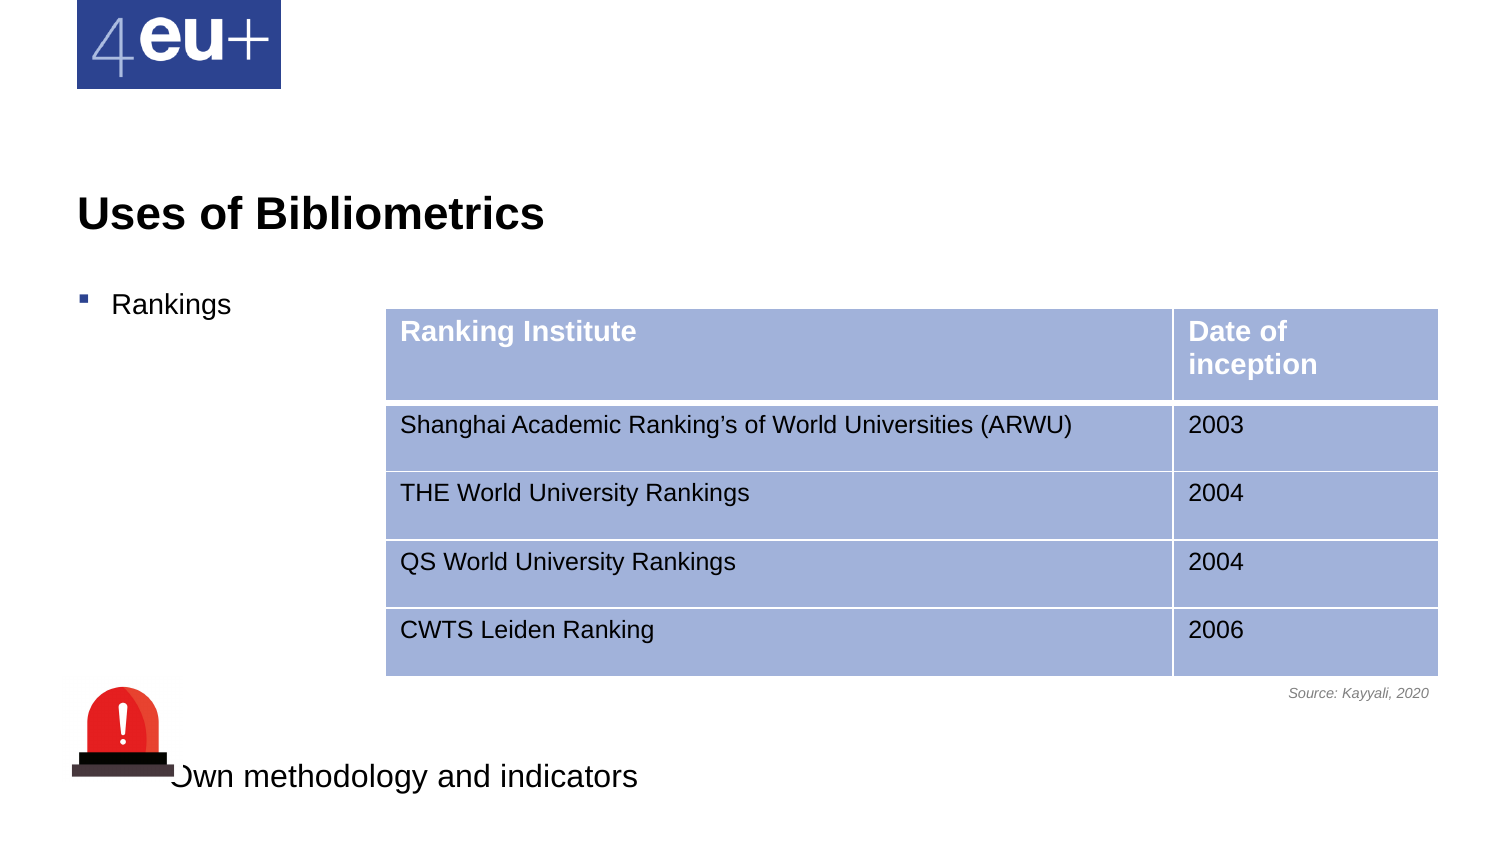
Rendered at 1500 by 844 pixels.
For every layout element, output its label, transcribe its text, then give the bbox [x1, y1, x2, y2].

picture [77, 0, 281, 89]
table_cell CWTS Leiden Ranking [386, 609, 1172, 676]
table_cell THE World University Rankings [386, 472, 1172, 539]
table_cell 2004 [1174, 472, 1438, 539]
table_cell 2003 [1174, 406, 1438, 471]
table_cell 2006 [1174, 609, 1438, 676]
table_cell QS World University Rankings [386, 541, 1172, 607]
table_cell 2004 [1174, 541, 1438, 607]
list Rankings Own methodology and indicators [62, 277, 1439, 805]
table_header Ranking Institute [386, 309, 1172, 400]
text_box Source: Kayyali, 2020 [1273, 676, 1439, 706]
picture [61, 676, 183, 782]
table_header Date of inception [1174, 309, 1438, 400]
title Uses of Bibliometrics [62, 176, 1439, 277]
table_cell Shanghai Academic Ranking’s of World Universities (ARWU) [386, 406, 1172, 471]
